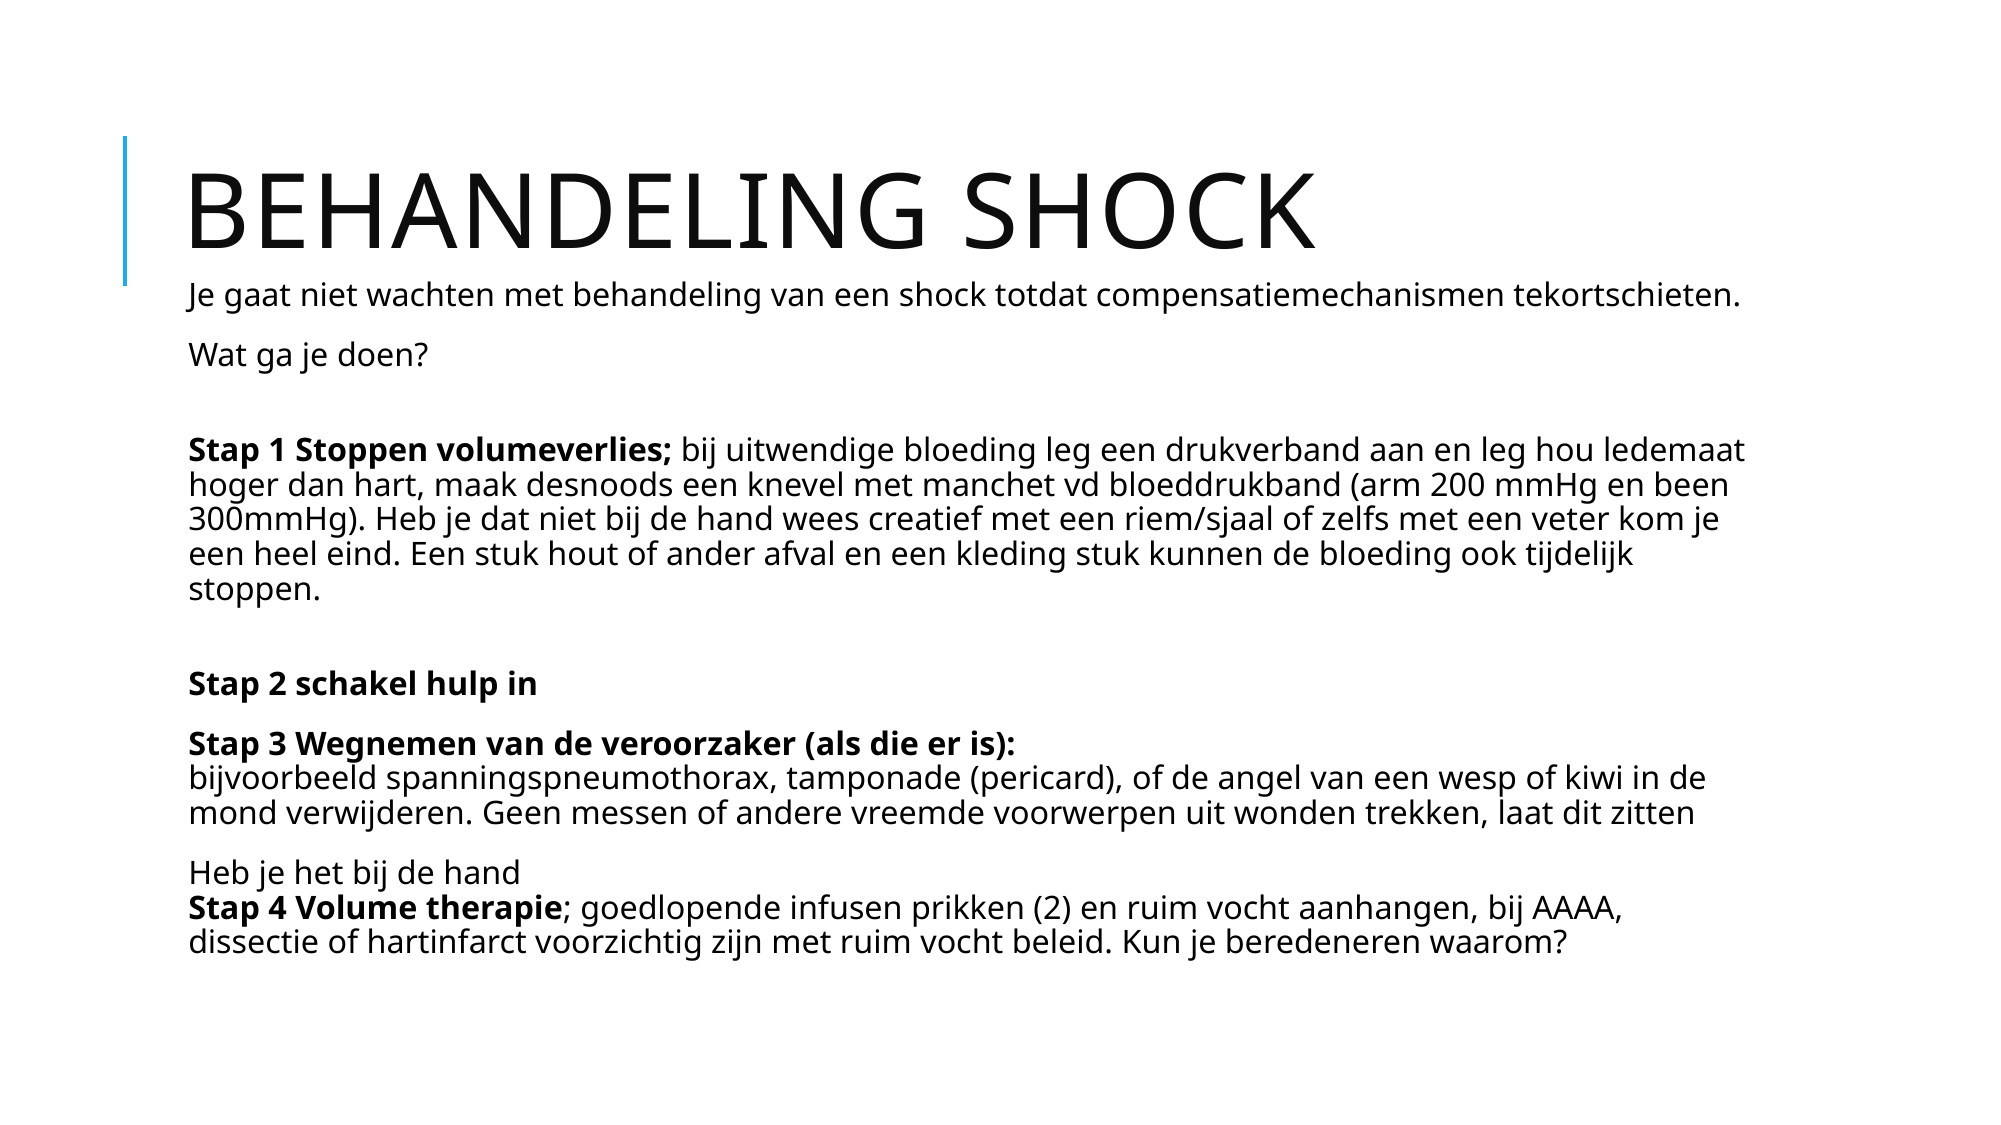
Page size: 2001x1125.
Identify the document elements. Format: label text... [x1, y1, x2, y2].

title Behandeling shock [168, 96, 1763, 271]
list Je gaat niet wachten met behandeling van een shock totdat compensatiemechanismen tekortschieten. Wat ga je doen? Stap 1 Stoppen volumeverlies; bij uitwendige bloeding leg een drukverband aan en leg hou ledemaat hoger dan hart, maak desnoods een knevel met manchet vd bloeddrukband (arm 200 mmHg en been 300mmHg). Heb je dat niet bij de hand wees creatief met een riem/sjaal of zelfs met een veter kom je een heel eind. Een stuk hout of ander afval en een kleding stuk kunnen de bloeding ook tijdelijk stoppen. Stap 2 schakel hulp in Stap 3 Wegnemen van de veroorzaker (als die er is): bijvoorbeeld spanningspneumothorax, tamponade (pericard), of de angel van een wesp of kiwi in de mond verwijderen. Geen messen of andere vreemde voorwerpen uit wonden trekken, laat dit zitten Heb je het bij de hand Stap 4 Volume therapie; goedlopende infusen prikken (2) en ruim vocht aanhangen, bij AAAA, dissectie of hartinfarct voorzichtig zijn met ruim vocht beleid. Kun je beredeneren waarom? [168, 271, 1763, 1055]
